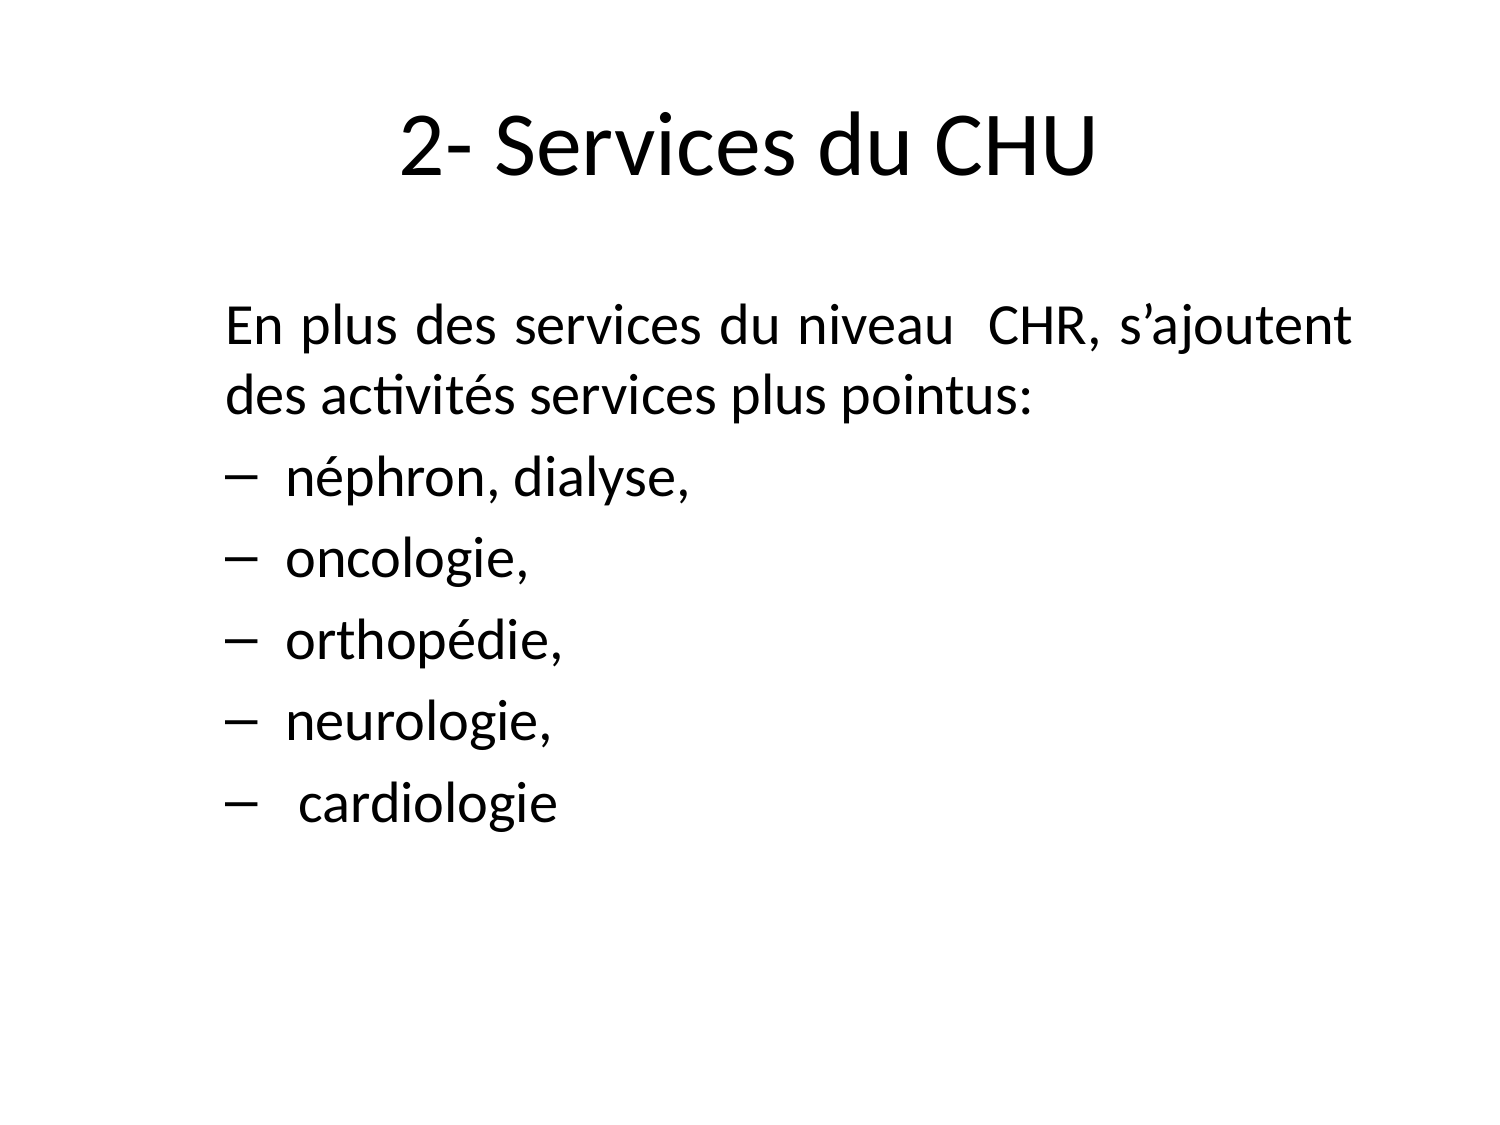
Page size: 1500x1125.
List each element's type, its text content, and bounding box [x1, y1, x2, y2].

list En plus des services du niveau CHR, s’ajoutent des activités services plus pointus: néphron, dialyse, oncologie, orthopédie, neurologie, cardiologie [135, 278, 1369, 976]
title 2- Services du CHU [75, 45, 1425, 233]
